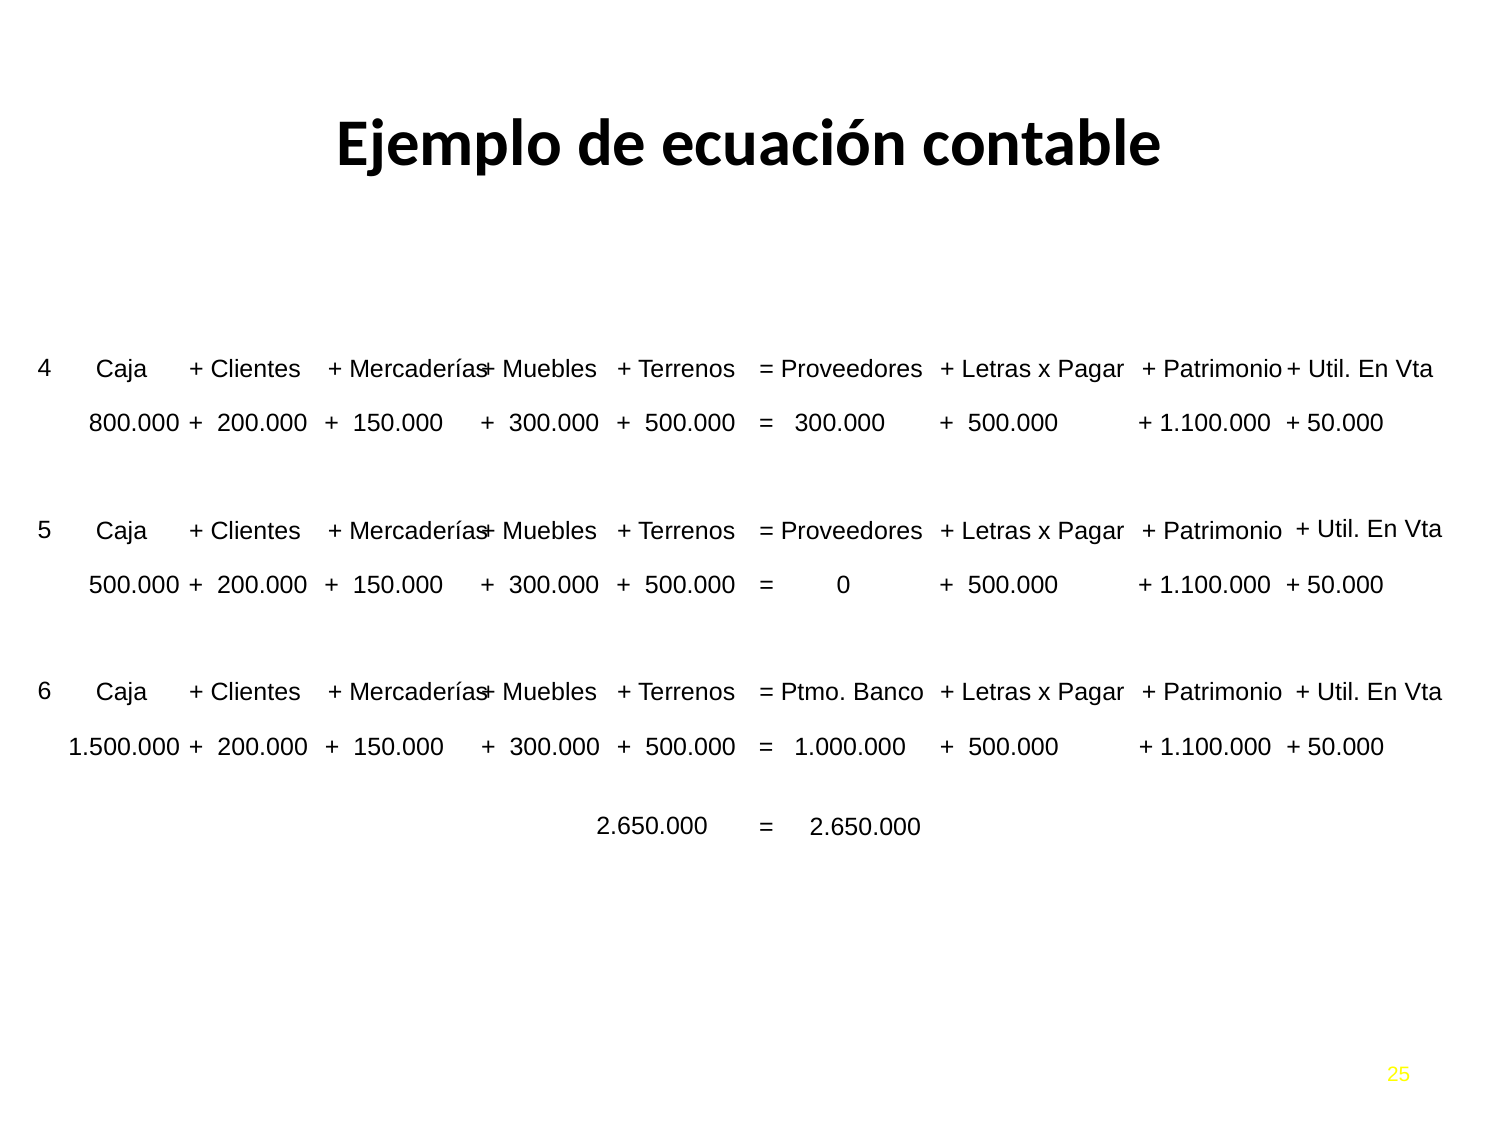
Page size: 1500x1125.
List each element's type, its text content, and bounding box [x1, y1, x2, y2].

slide_number 25 [1074, 1042, 1425, 1103]
title Ejemplo de ecuación contable [75, 45, 1425, 233]
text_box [37, 351, 1454, 842]
